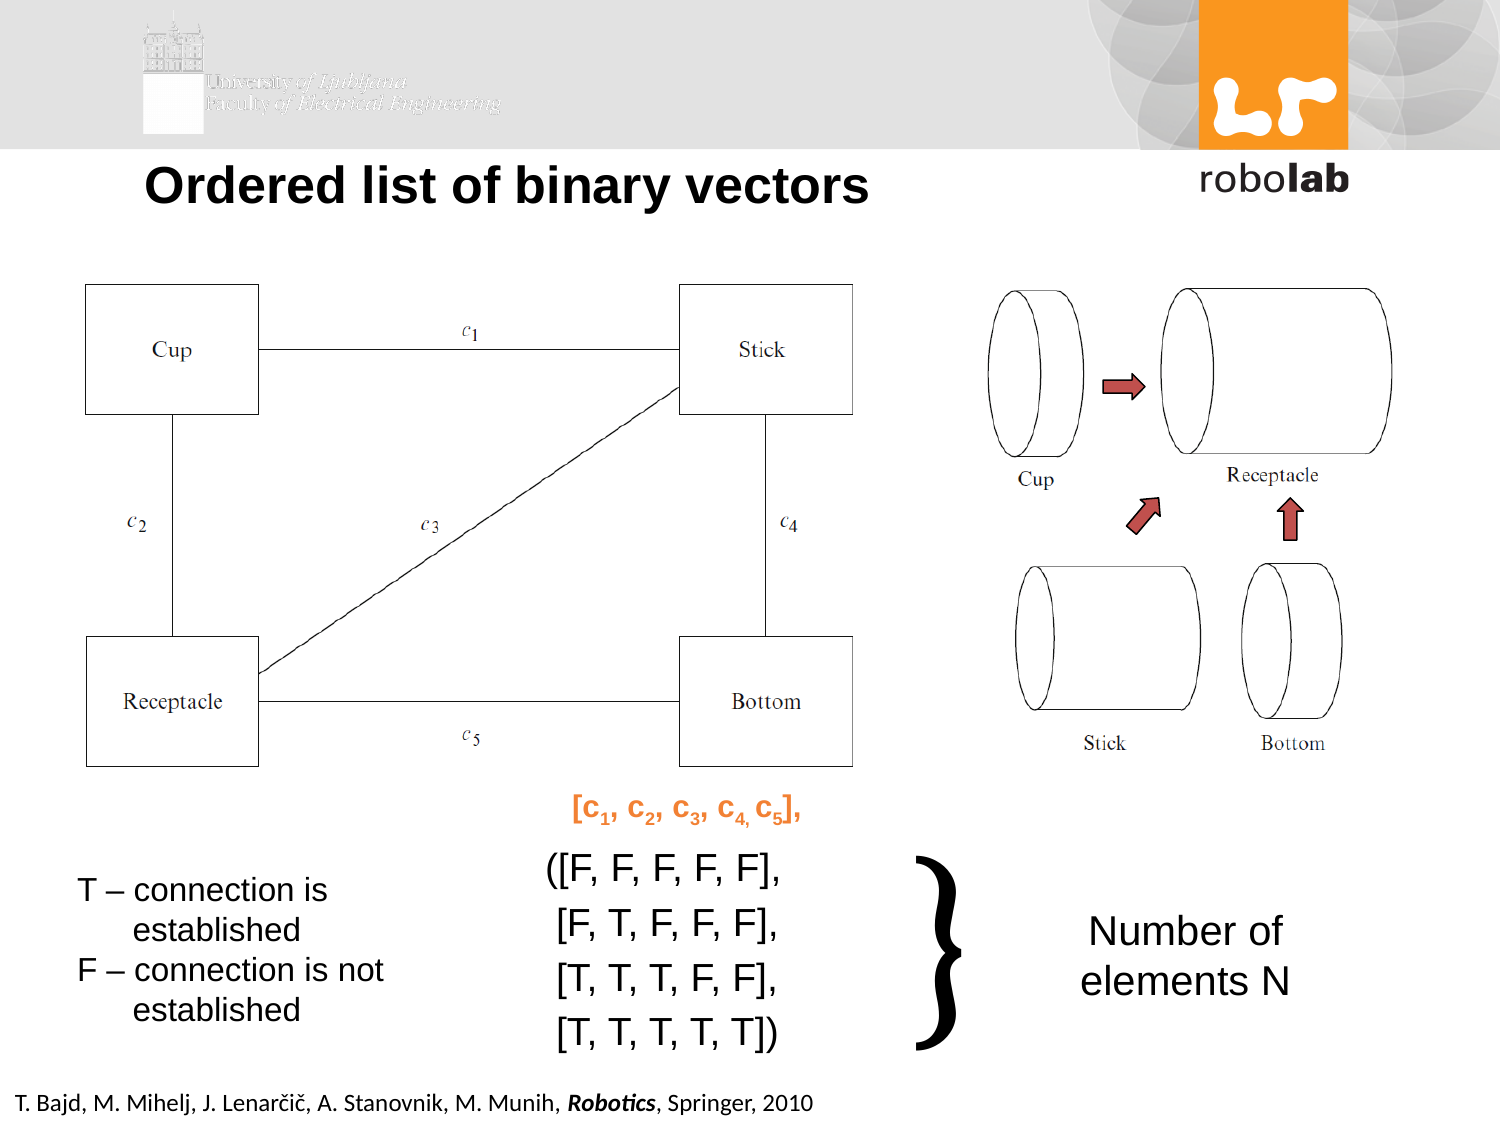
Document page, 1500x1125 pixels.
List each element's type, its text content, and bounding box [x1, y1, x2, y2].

picture [998, 0, 1500, 196]
text_box } [885, 781, 928, 1072]
text_box Number of elements N [950, 896, 1422, 1012]
text_box T – connection is established F – connection is not established [62, 860, 425, 1036]
picture [143, 10, 501, 94]
text_box [c1, c2, c3, c4, c5], [511, 783, 863, 837]
picture [74, 275, 865, 776]
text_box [978, 281, 1399, 760]
title Ordered list of binary vectors [129, 94, 1311, 272]
list ([F, F, F, F, F], [F, T, F, F, F], [T, T, T, F, F], [T, T, T, T, T]) [389, 834, 885, 1062]
